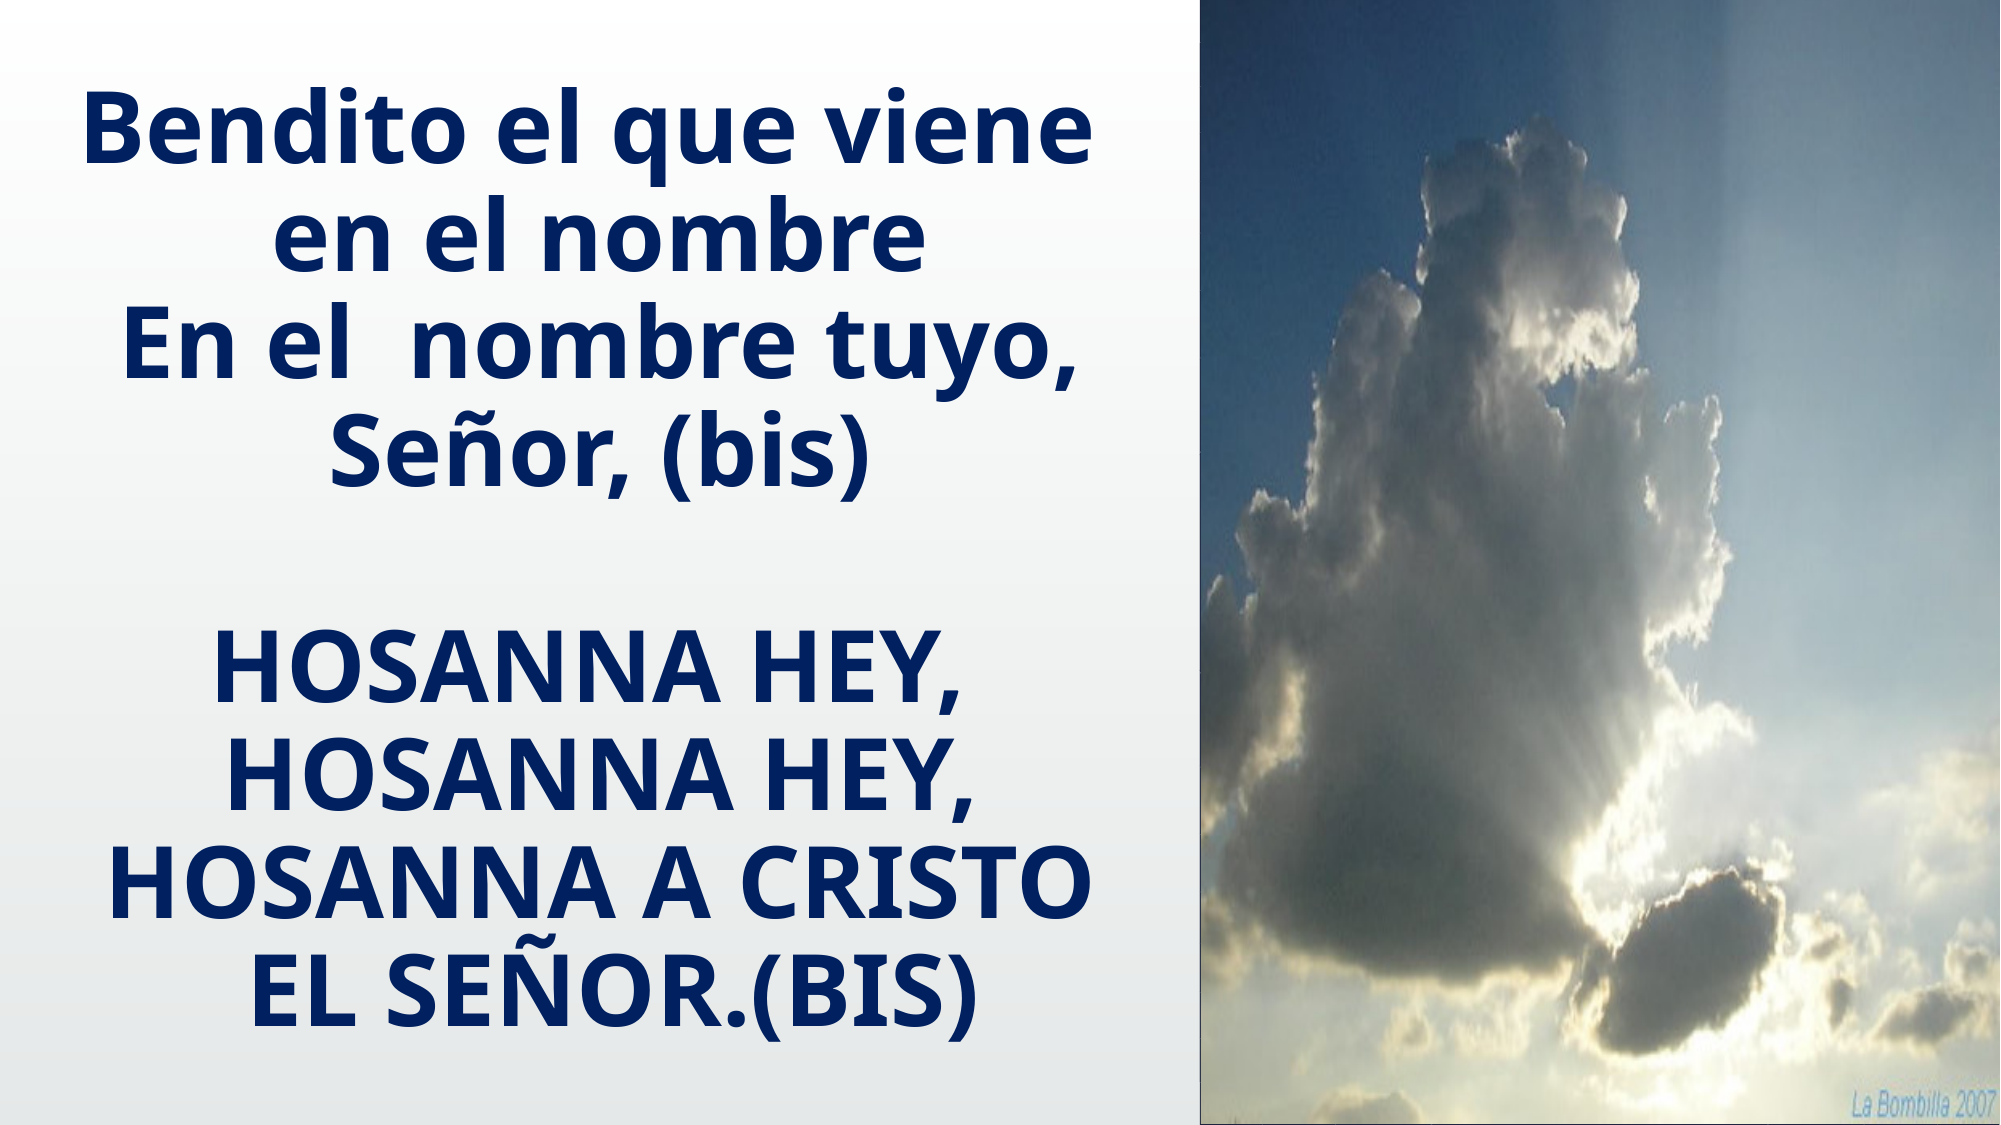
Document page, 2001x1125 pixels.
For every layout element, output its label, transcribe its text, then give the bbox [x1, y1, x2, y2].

picture [1200, 0, 2000, 1124]
title Bendito el que viene en el nombre En el nombre tuyo, Señor, (bis) HOSANNA HEY, HOSANNA HEY, HOSANNA A CRISTO EL SEÑOR.(BIS) [0, 0, 1201, 1125]
